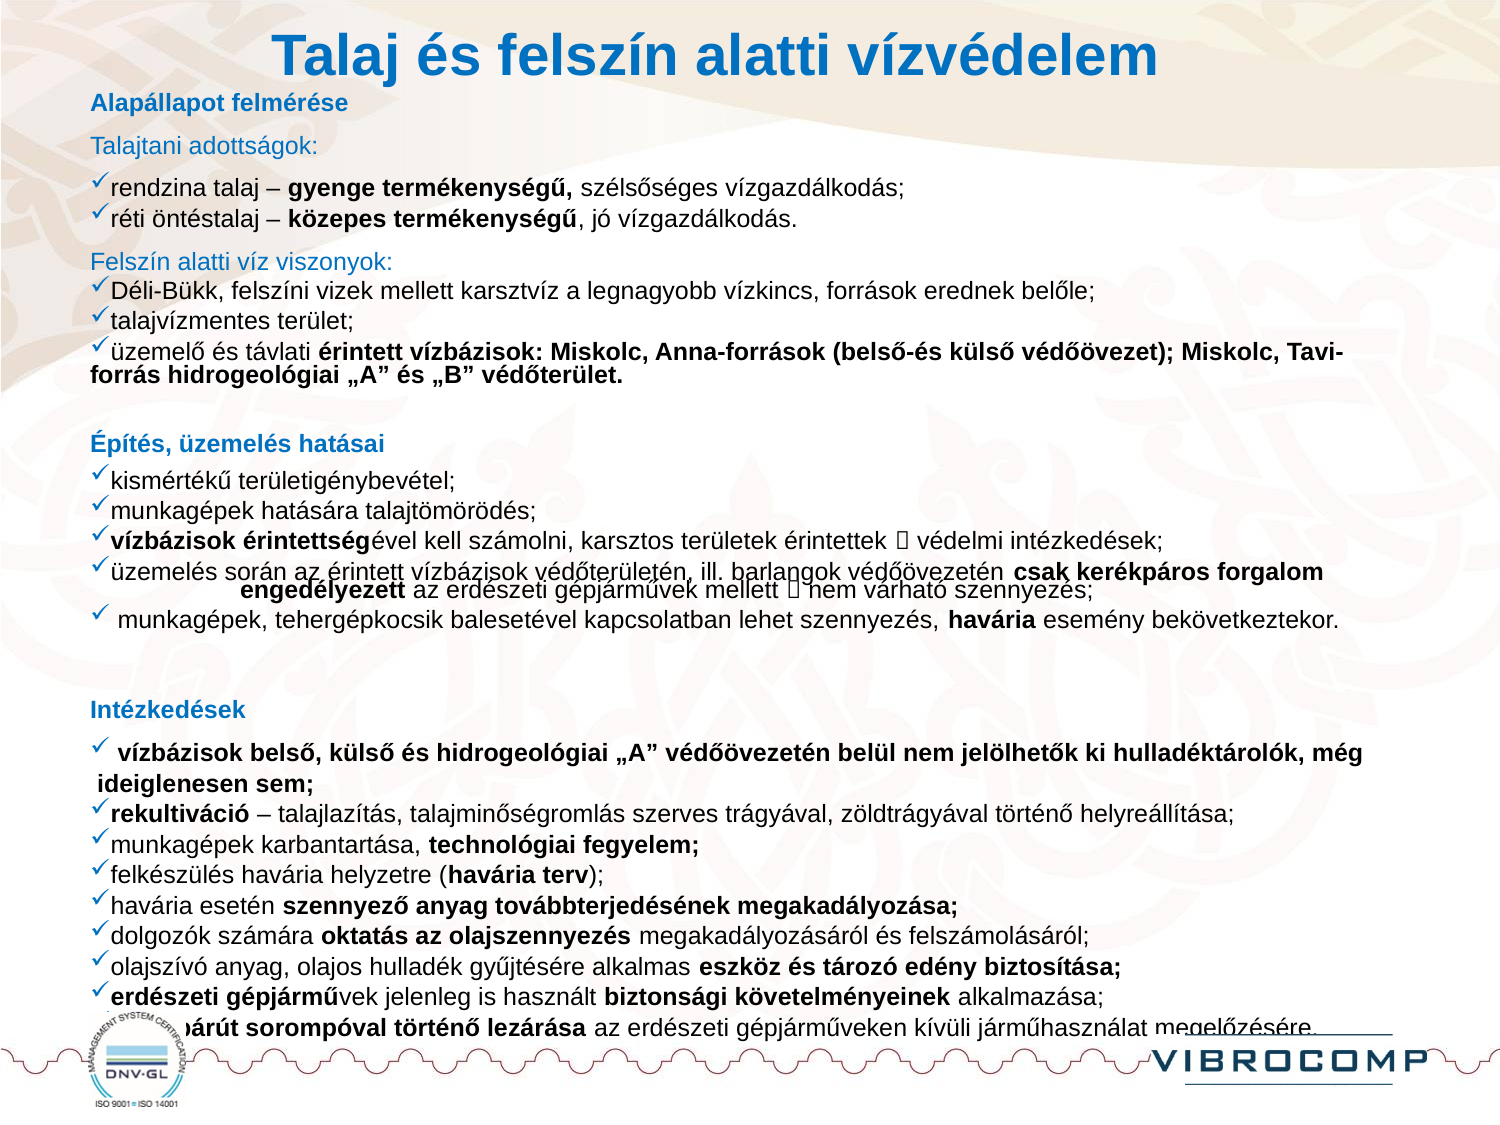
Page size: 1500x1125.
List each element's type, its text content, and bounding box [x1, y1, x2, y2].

title Talaj és felszín alatti vízvédelem [88, 0, 1344, 123]
list Alapállapot felmérése Talajtani adottságok: rendzina talaj – gyenge termékenységű, szélsőséges vízgazdálkodás; réti öntéstalaj – közepes termékenységű, jó vízgazdálkodás. Felszín alatti víz viszonyok: Déli-Bükk, felszíni vizek mellett karsztvíz a legnagyobb vízkincs, források erednek belőle; talajvízmentes terület; üzemelő és távlati érintett vízbázisok: Miskolc, Anna-források (belső-és külső védőövezet); Miskolc, Tavi-forrás hidrogeológiai „A” és „B” védőterület. Építés, üzemelés hatásai kismértékű területigénybevétel; munkagépek hatására talajtömörödés; vízbázisok érintettségével kell számolni, karsztos területek érintettek  védelmi intézkedések; üzemelés során az érintett vízbázisok védőterületén, ill. barlangok védőövezetén csak kerékpáros forgalom engedélyezett az erdészeti gépjárművek mellett  nem várható szennyezés; munkagépek, tehergépkocsik balesetével kapcsolatban lehet szennyezés, havária esemény bekövetkeztekor. Intézkedések vízbázisok belső, külső és hidrogeológiai „A” védőövezetén belül nem jelölhetők ki hulladéktárolók, még ideiglenesen sem; rekultiváció – talajlazítás, talajminőségromlás szerves trágyával, zöldtrágyával történő helyreállítása; munkagépek karbantartása, technológiai fegyelem; felkészülés havária helyzetre (havária terv); havária esetén szennyező anyag továbbterjedésének megakadályozása; dolgozók számára oktatás az olajszennyezés megakadályozásáról és felszámolásáról; olajszívó anyag, olajos hulladék gyűjtésére alkalmas eszköz és tározó edény biztosítása; erdészeti gépjárművek jelenleg is használt biztonsági követelményeinek alkalmazása; kerékpárút sorompóval történő lezárása az erdészeti gépjárműveken kívüli járműhasználat megelőzésére. [75, 90, 1427, 1013]
picture [0, 0, 1500, 1125]
